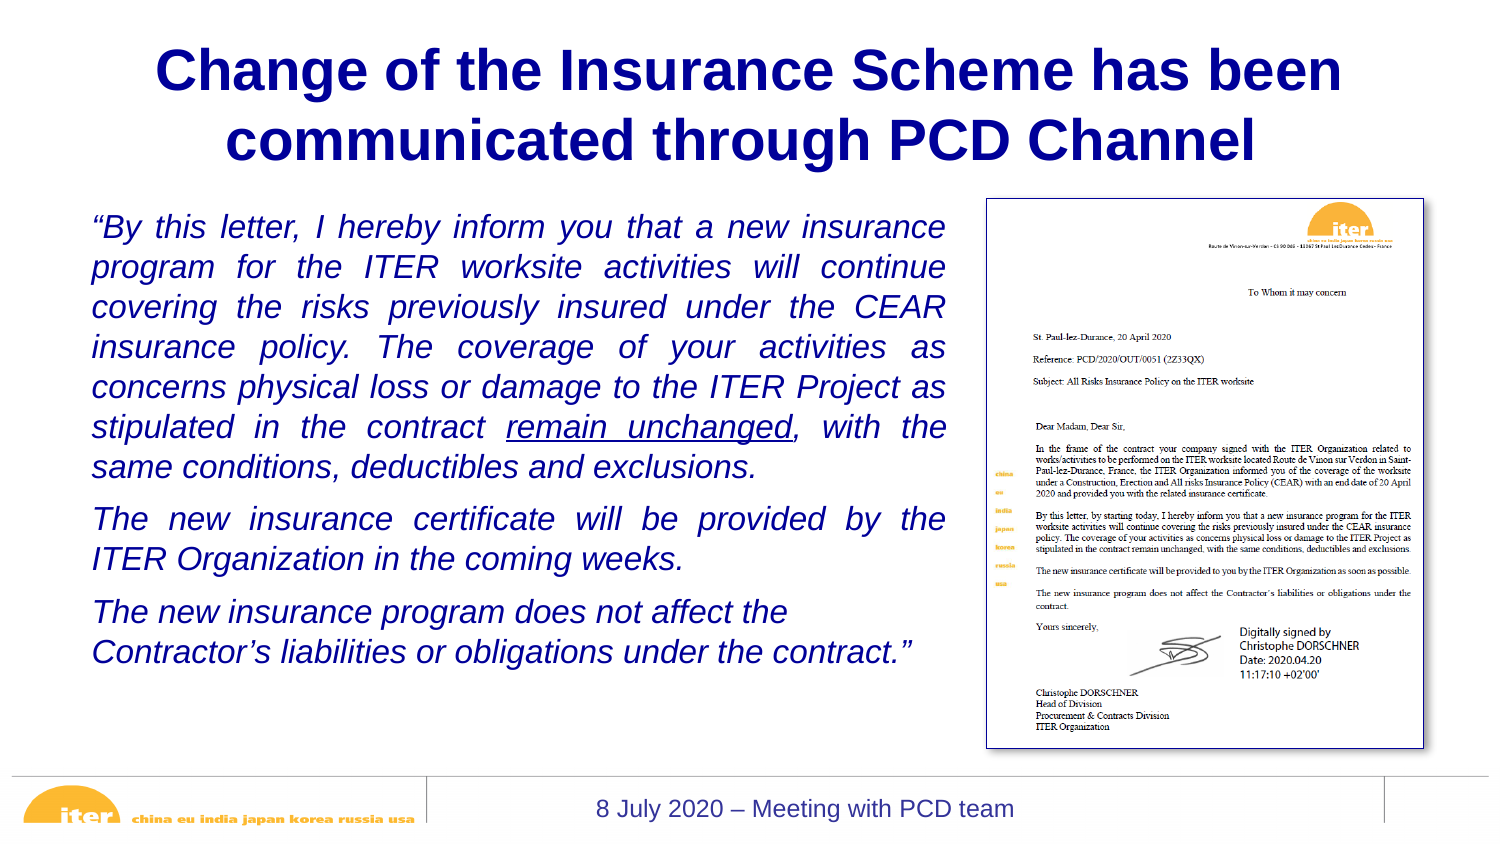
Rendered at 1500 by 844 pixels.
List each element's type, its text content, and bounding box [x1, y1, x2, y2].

picture [0, 767, 1500, 844]
text_box “By this letter, I hereby inform you that a new insurance program for the ITER worksite activities will continue covering the risks previously insured under the CEAR insurance policy. The coverage of your activities as concerns physical loss or damage to the ITER Project as stipulated in the contract remain unchanged, with the same conditions, deductibles and exclusions. The new insurance certificate will be provided by the ITER Organization in the coming weeks. The new insurance program does not affect the Contractor’s liabilities or obligations under the contract.” [76, 198, 963, 678]
picture [985, 197, 1424, 749]
title Change of the Insurance Scheme has been communicated through PCD Channel [75, 32, 1425, 173]
